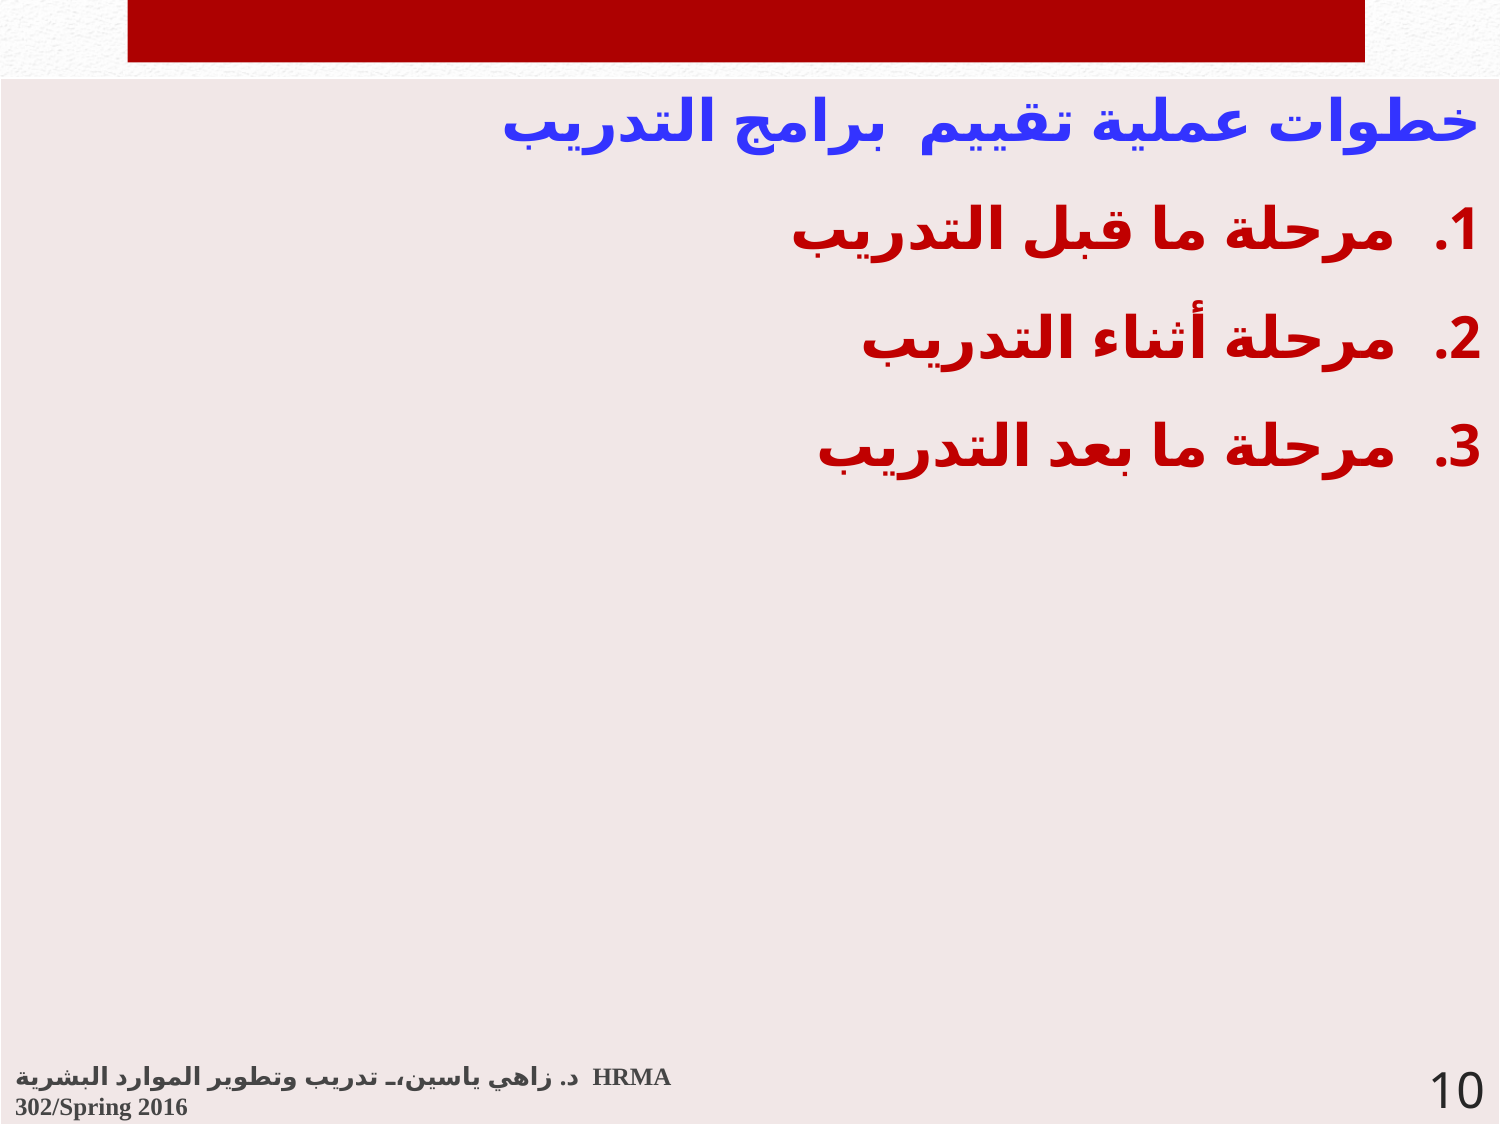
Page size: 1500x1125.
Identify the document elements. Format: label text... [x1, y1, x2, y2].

table_header خطوات عملية تقييم برامج التدريب مرحلة ما قبل التدريب مرحلة أثناء التدريب مرحلة ما بعد التدريب [1, 79, 1499, 1124]
slide_number 10 [1374, 1062, 1500, 1123]
footer د. زاهي ياسين، تدريب وتطوير الموارد البشرية HRMA 302/Spring 2016 [0, 1060, 800, 1120]
